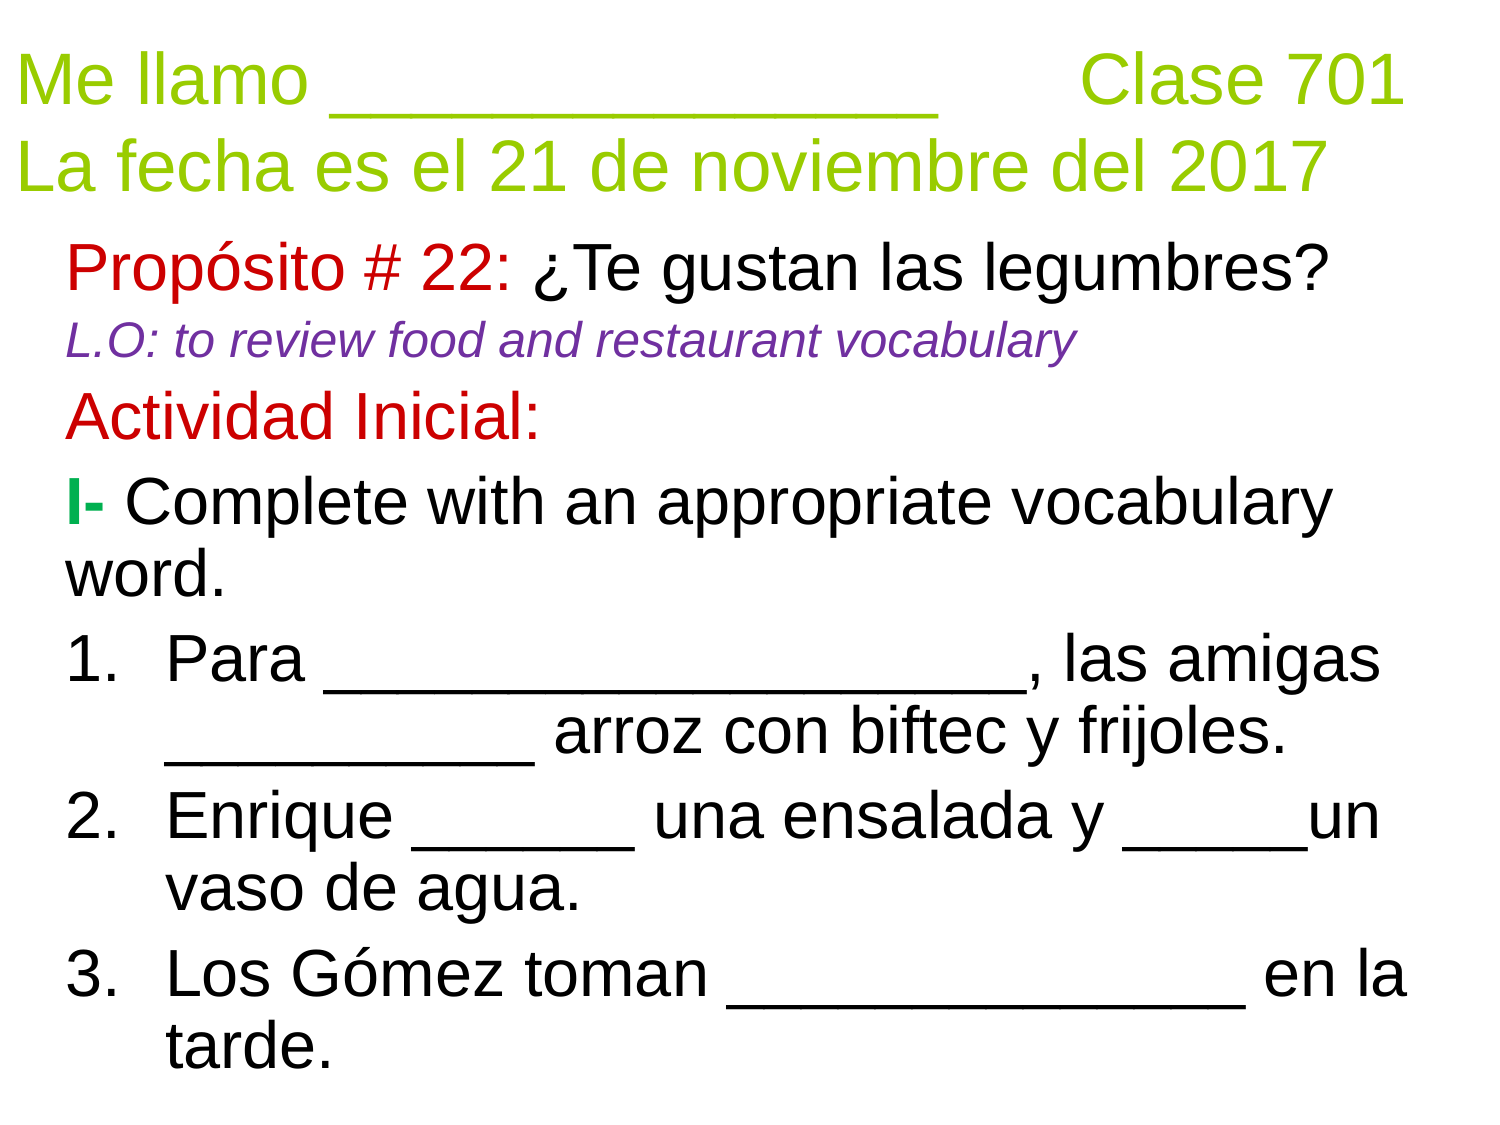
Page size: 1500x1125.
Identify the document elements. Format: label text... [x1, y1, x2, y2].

title Me llamo _______________ Clase 701 La fecha es el 21 de noviembre del 2017 [0, 24, 1500, 213]
list Propósito # 22: ¿Te gustan las legumbres? L.O: to review food and restaurant vocabulary Actividad Inicial: I- Complete with an appropriate vocabulary word. Para ___________________, las amigas __________ arroz con biftec y frijoles. Enrique ______ una ensalada y _____un vaso de agua. Los Gómez toman ______________ en la tarde. [50, 224, 1450, 1038]
